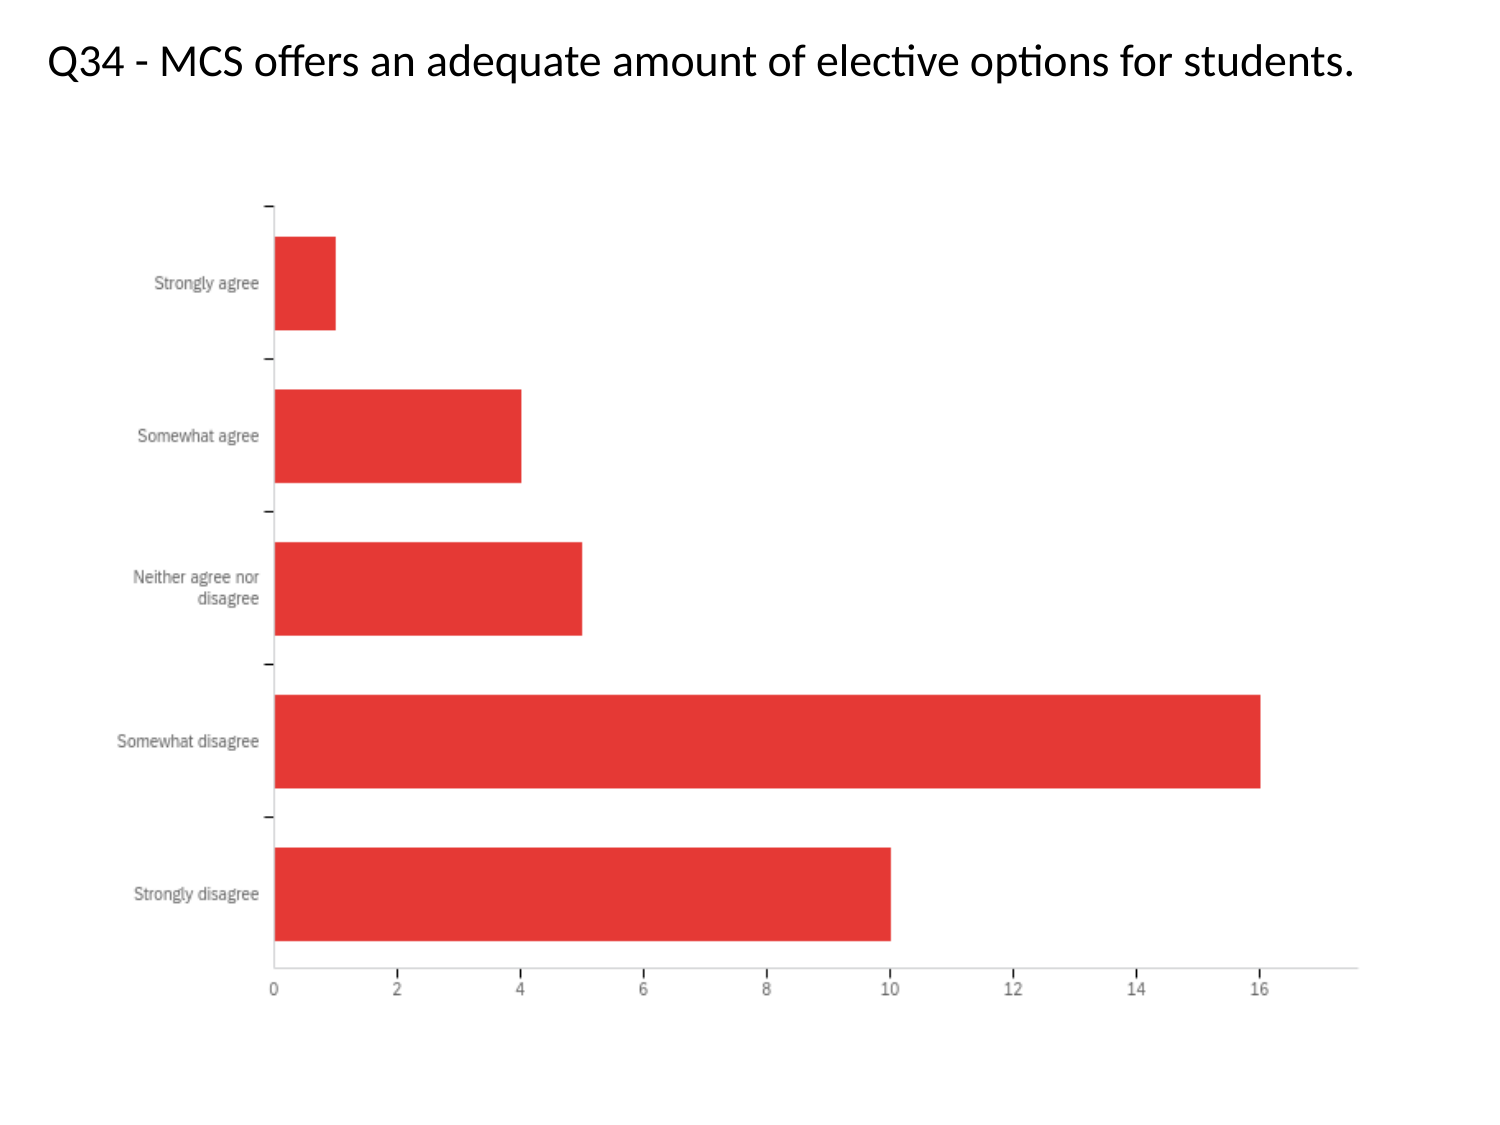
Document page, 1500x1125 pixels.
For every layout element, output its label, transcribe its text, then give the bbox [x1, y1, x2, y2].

picture [93, 196, 1407, 1018]
text_box Q34 - MCS offers an adequate amount of elective options for students. [32, 22, 1383, 84]
